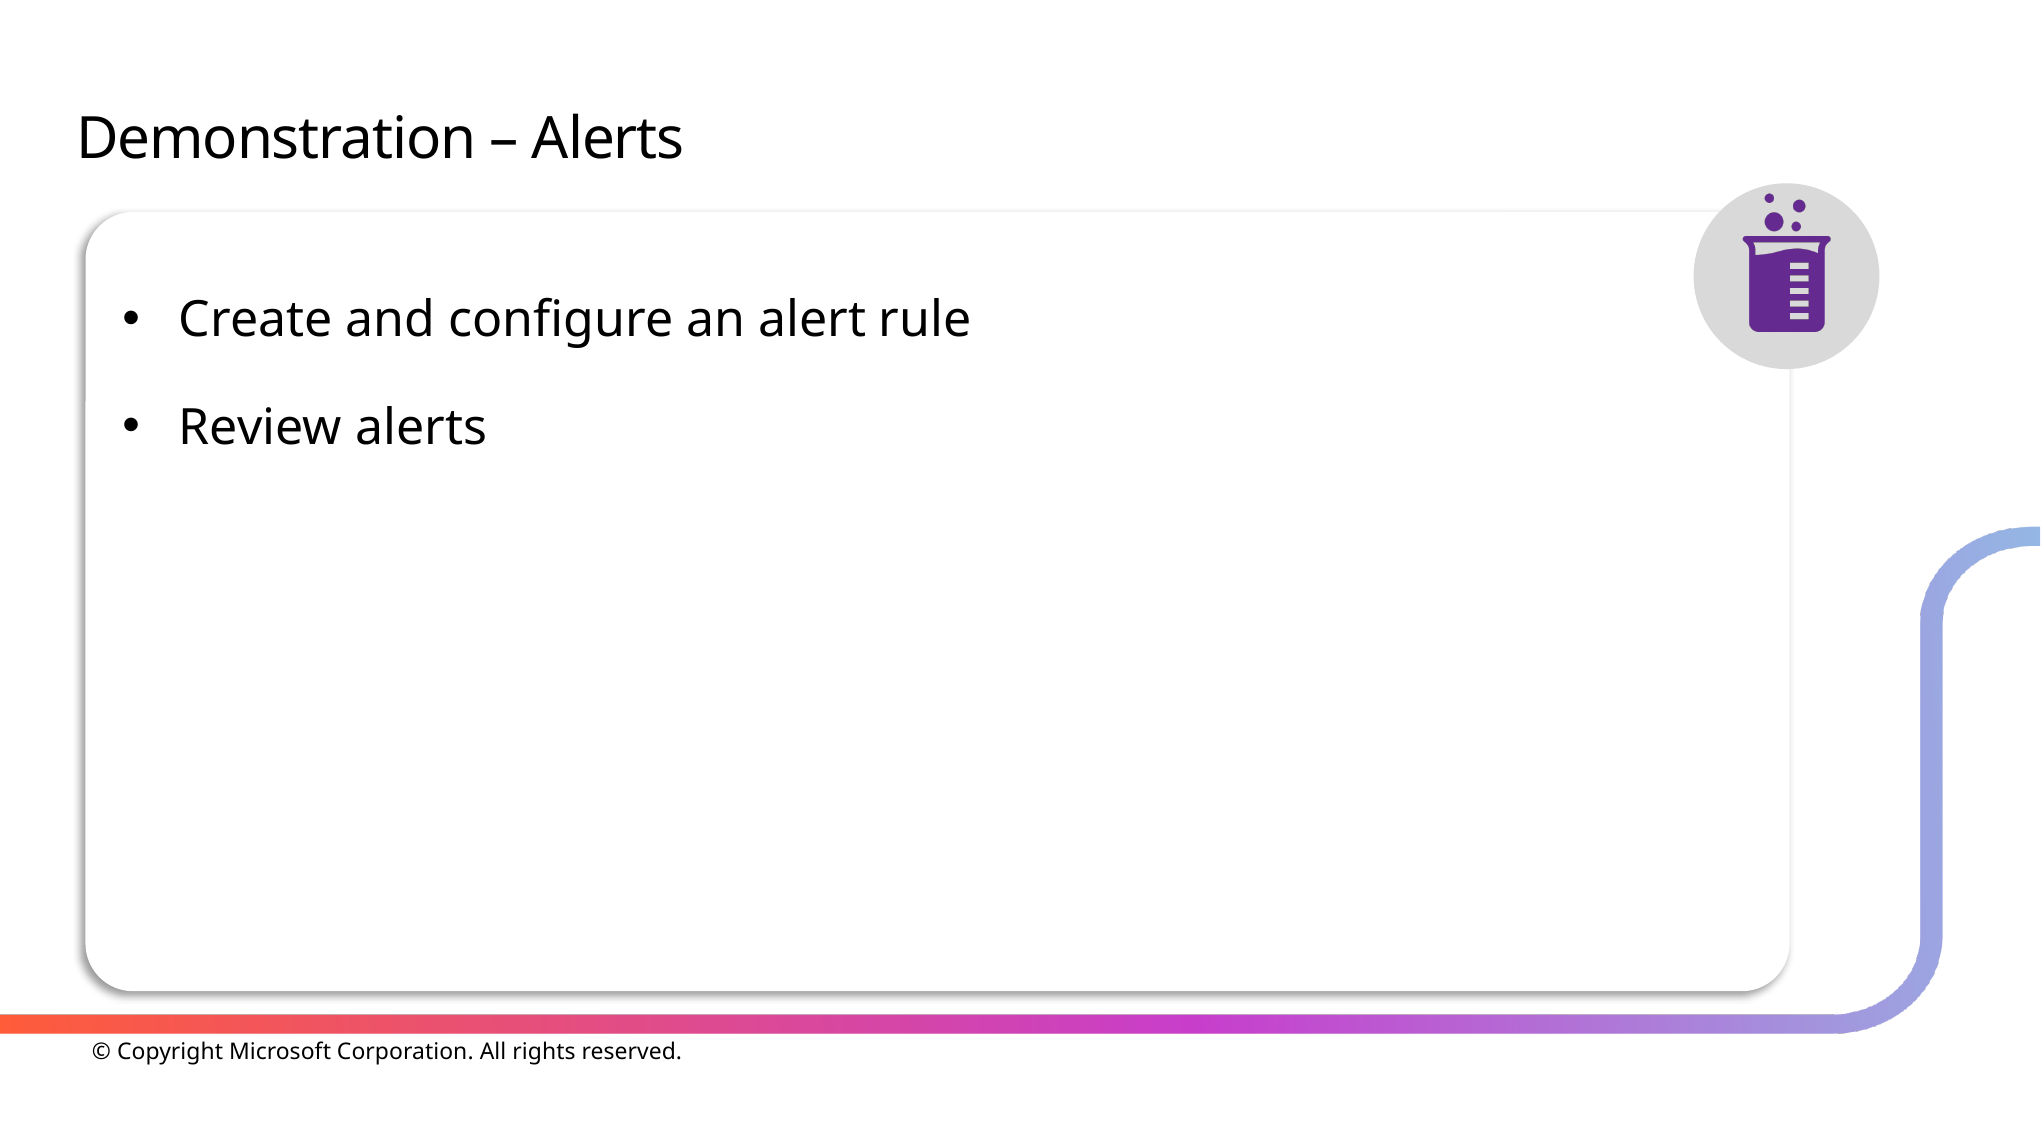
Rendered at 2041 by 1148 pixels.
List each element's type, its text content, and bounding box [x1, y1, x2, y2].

picture [1711, 230, 1862, 338]
picture [0, 526, 2041, 1034]
title Demonstration – Alerts [76, 93, 1968, 230]
text_box Create and configure an alert rule Review alerts [122, 256, 1315, 455]
